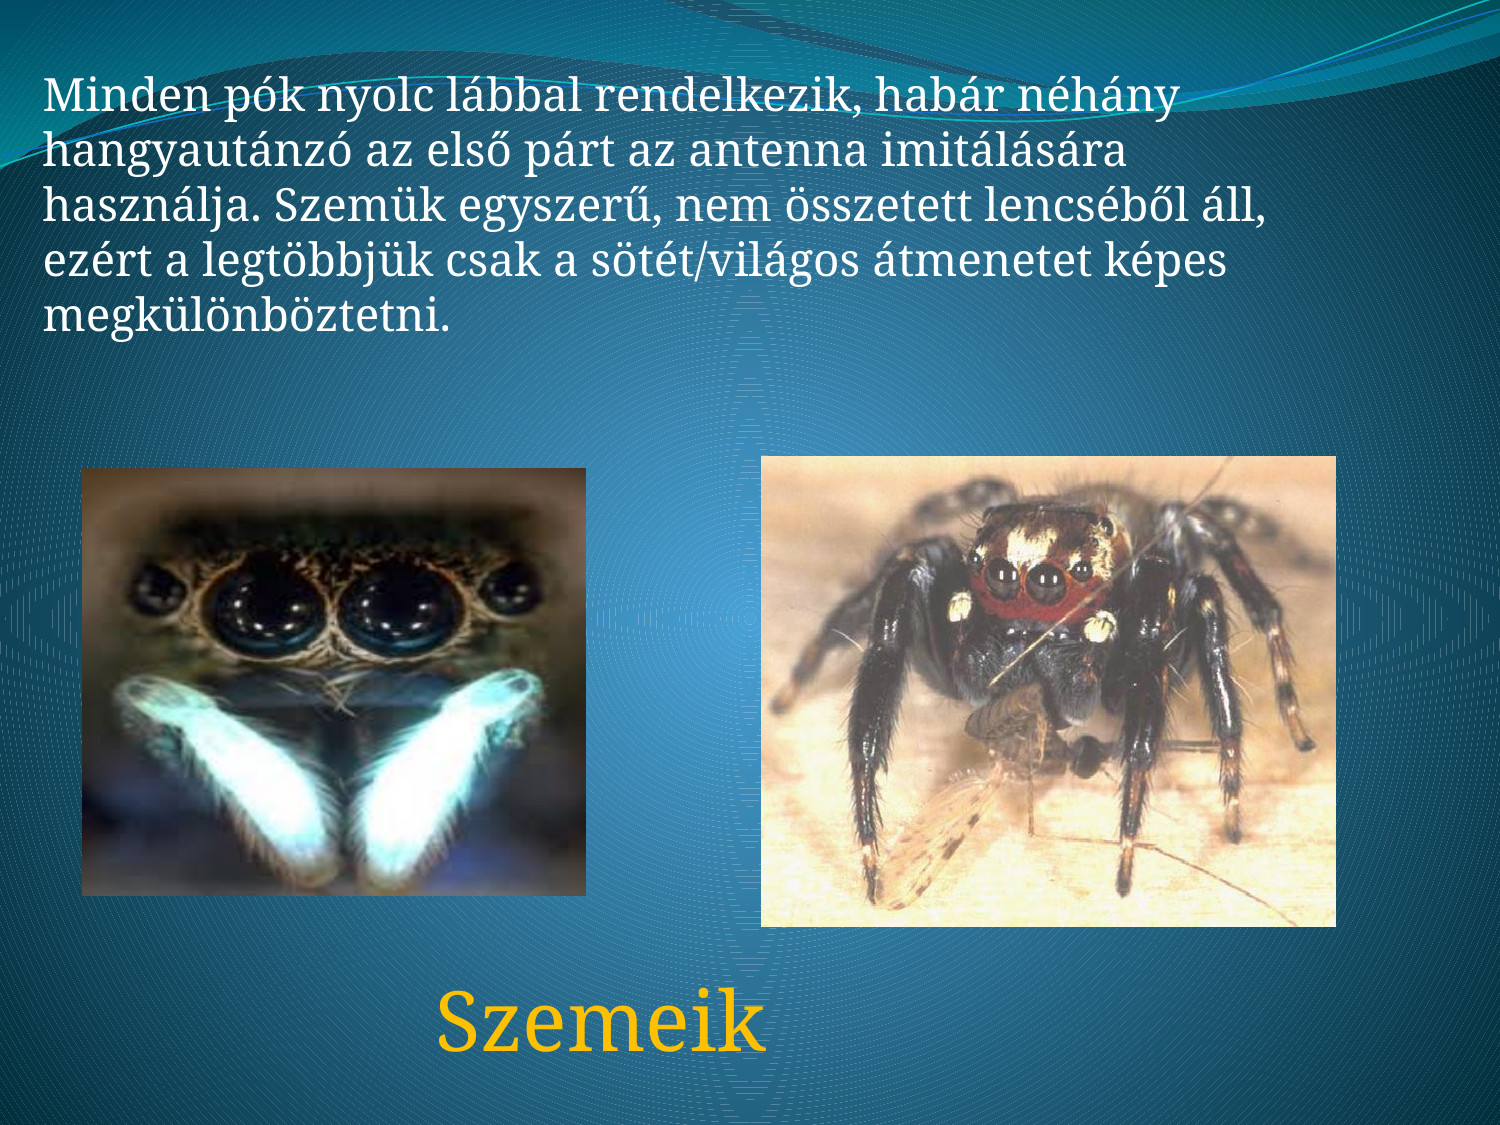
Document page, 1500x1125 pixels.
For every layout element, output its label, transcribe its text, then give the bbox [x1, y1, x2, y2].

list Minden pók nyolc lábbal rendelkezik, habár néhány hangyautánzó az első párt az antenna imitálására használja. Szemük egyszerű, nem összetett lencséből áll, ezért a legtöbbjük csak a sötét/világos átmenetet képes megkülönböztetni. [35, 58, 1311, 399]
picture [81, 468, 587, 896]
text_box Szemeik [420, 960, 782, 1076]
picture [761, 456, 1337, 927]
